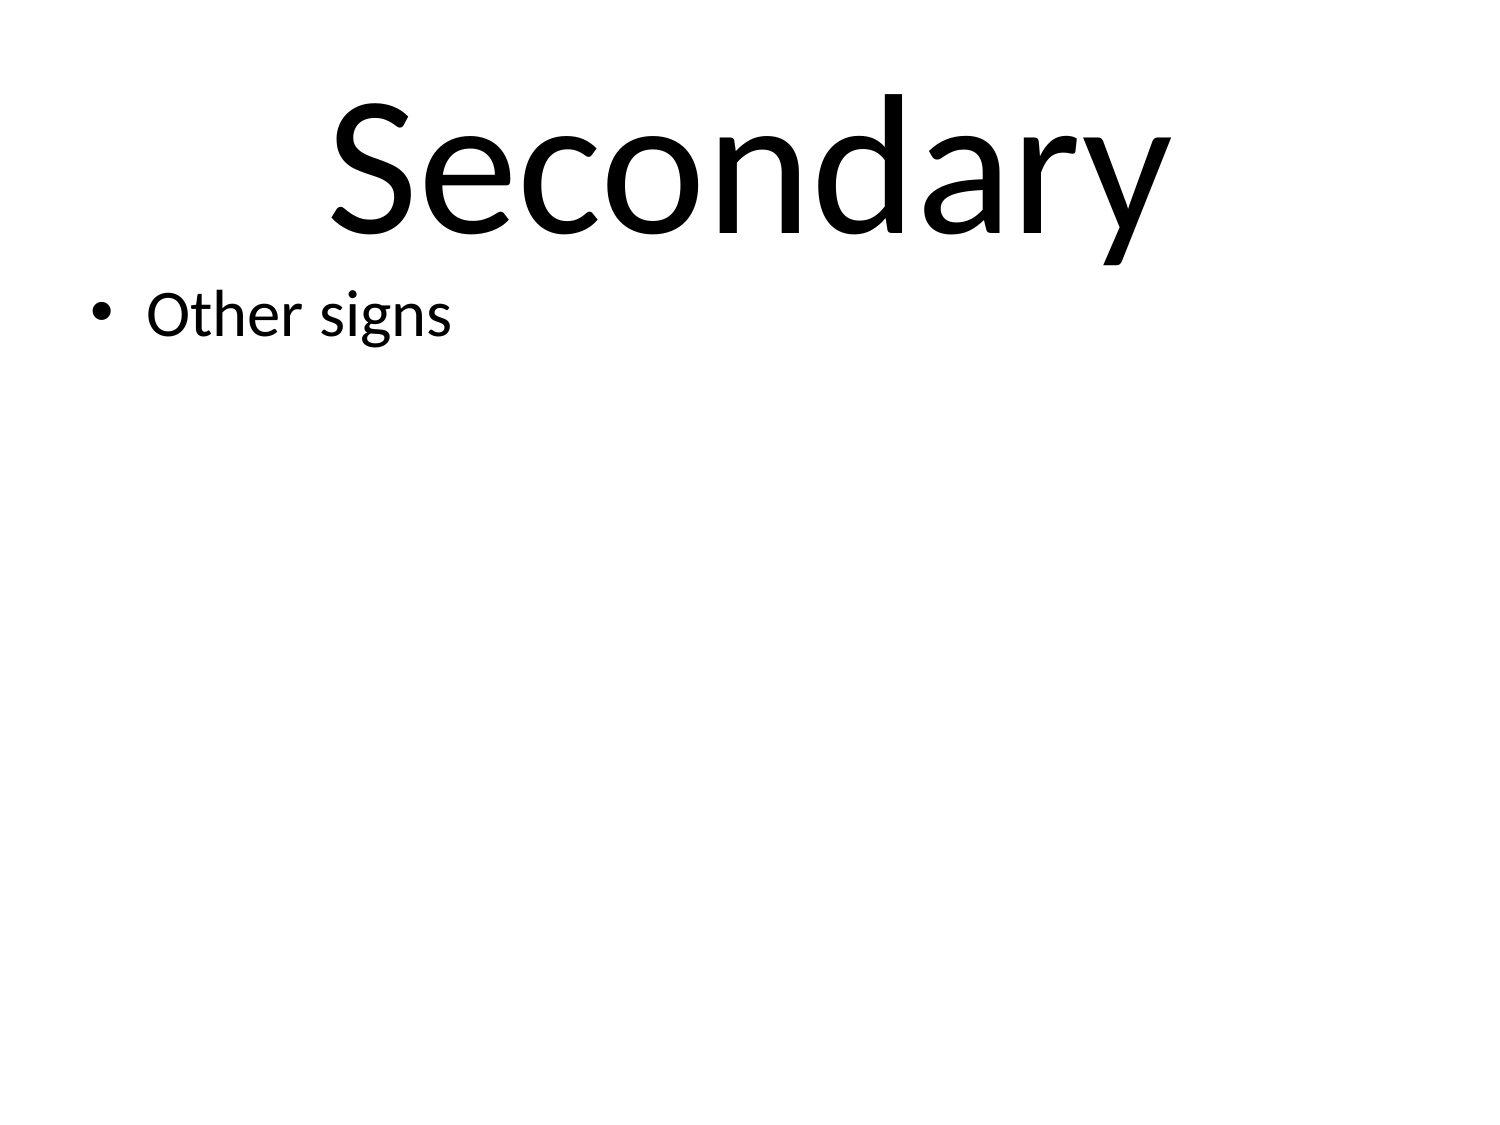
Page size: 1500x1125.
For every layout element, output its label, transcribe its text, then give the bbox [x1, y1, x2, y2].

list Other signs [75, 262, 1425, 1005]
title Secondary [75, 45, 1425, 262]
